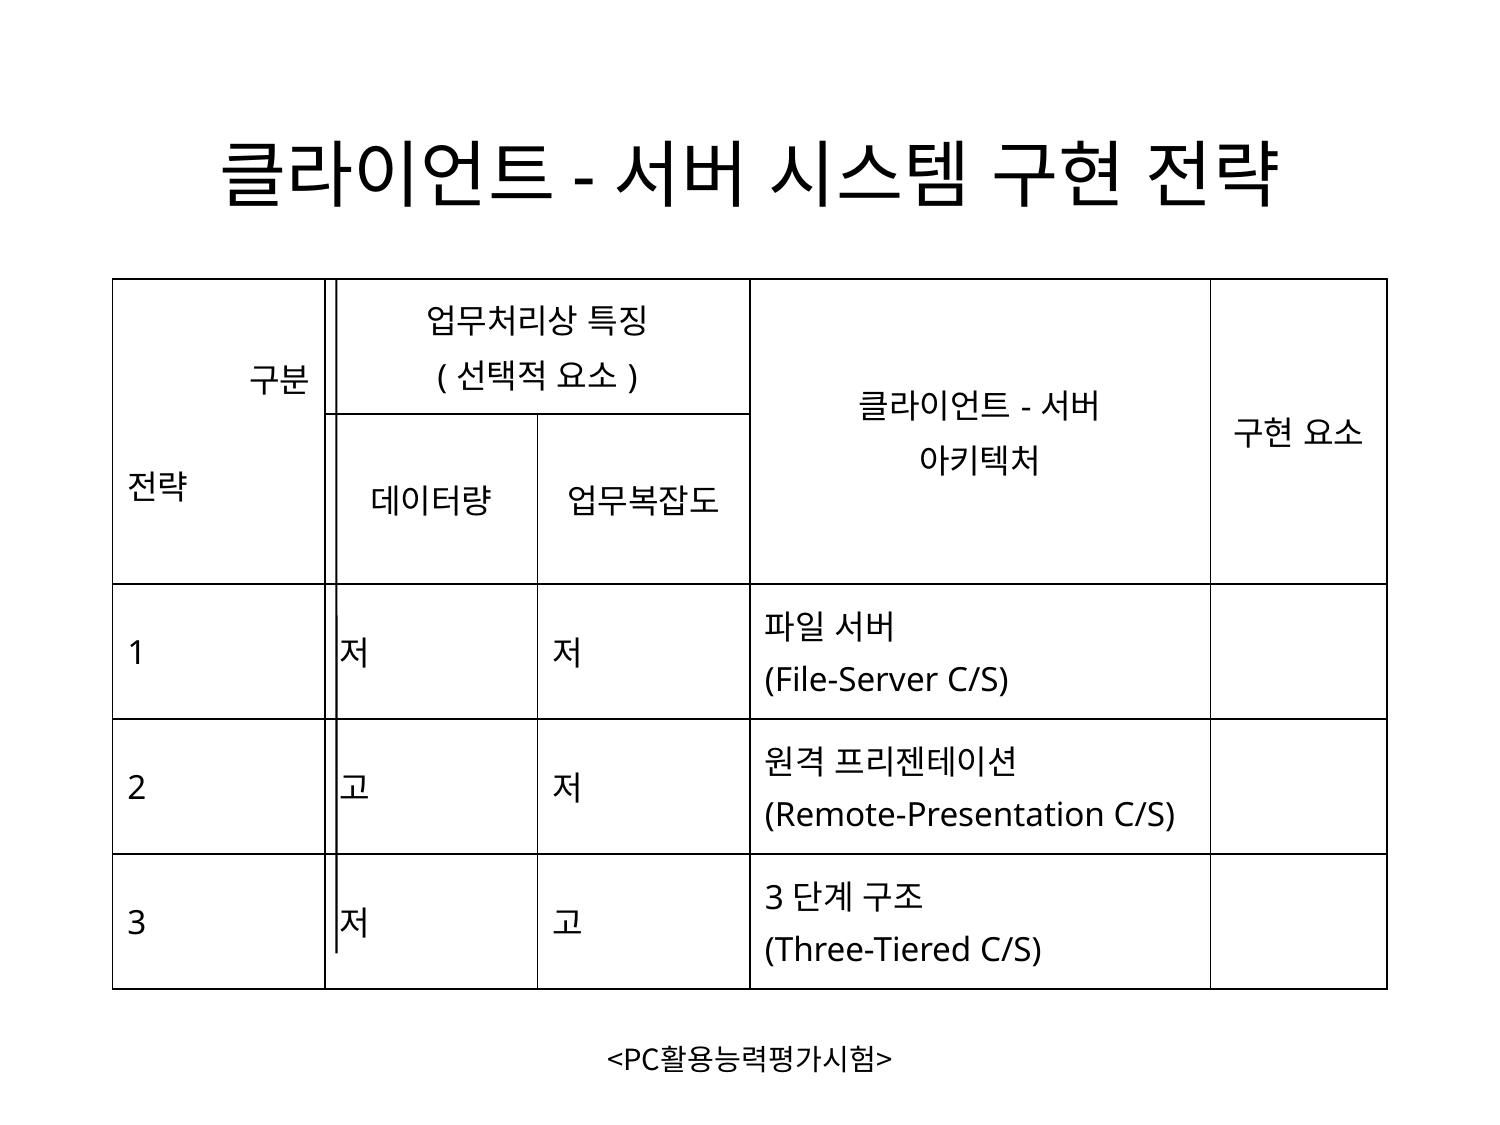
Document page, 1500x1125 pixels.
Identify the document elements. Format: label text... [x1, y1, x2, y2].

table_cell 1 [113, 585, 324, 718]
table_cell [1211, 720, 1386, 853]
table_cell 저 [326, 855, 537, 988]
table_cell 업무복잡도 [538, 415, 749, 583]
table_header 업무처리상 특징 (선택적 요소) [326, 280, 336, 413]
table_header 클라이언트-서버 아키텍처 [751, 280, 1210, 583]
table_cell 데이터량 [337, 415, 537, 583]
table_header 구분 전략 [113, 280, 324, 583]
table_cell 저 [337, 585, 537, 718]
table_cell 고 [326, 720, 336, 853]
title 클라이언트-서버 시스템 구현 전략 [112, 77, 1388, 266]
table_cell [1211, 585, 1386, 718]
table_header 업무처리상 특징 (선택적 요소) [337, 280, 749, 413]
table_cell 2 [113, 720, 324, 853]
table_cell 저 [326, 585, 336, 718]
table_cell 저 [538, 585, 749, 718]
table_cell 고 [538, 855, 749, 988]
table_cell 3 [113, 855, 324, 988]
table_cell 원격 프리젠테이션 (Remote-Presentation C/S) [751, 720, 1210, 853]
table_cell 데이터량 [326, 415, 336, 583]
table_cell 파일 서버 (File-Server C/S) [751, 585, 1210, 718]
table_cell 3단계 구조 (Three-Tiered C/S) [751, 855, 1210, 988]
table_cell 고 [337, 720, 537, 853]
table_header 구현 요소 [1211, 280, 1386, 583]
table_cell [1211, 855, 1386, 988]
footer <PC활용능력평가시험> [512, 1024, 988, 1101]
table_cell 저 [538, 720, 749, 853]
